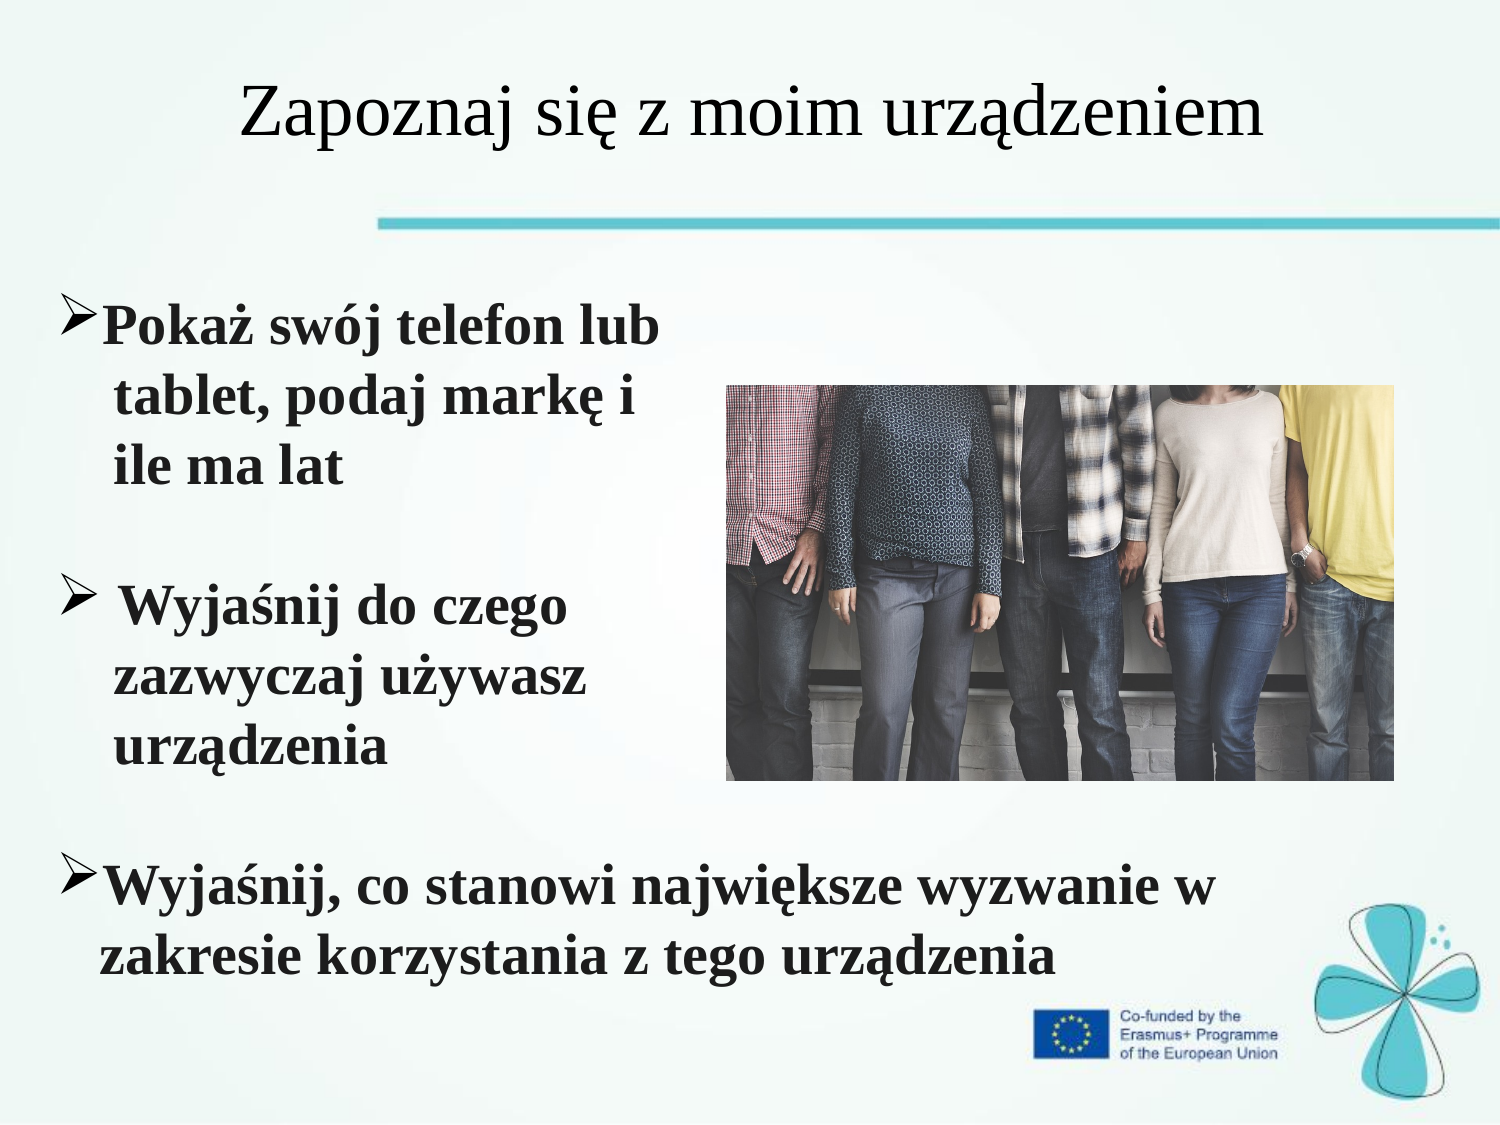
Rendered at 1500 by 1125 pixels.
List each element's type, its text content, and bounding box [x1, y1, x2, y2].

text_box Pokaż swój telefon lub tablet, podaj markę i ile ma lat Wyjaśnij do czego zazwyczaj używasz urządzenia Wyjaśnij, co stanowi największe wyzwanie w zakresie korzystania z tego urządzenia [41, 278, 1424, 1024]
picture [0, 0, 1500, 1125]
text_box Zapoznaj się z moim urządzeniem [222, 52, 1282, 158]
